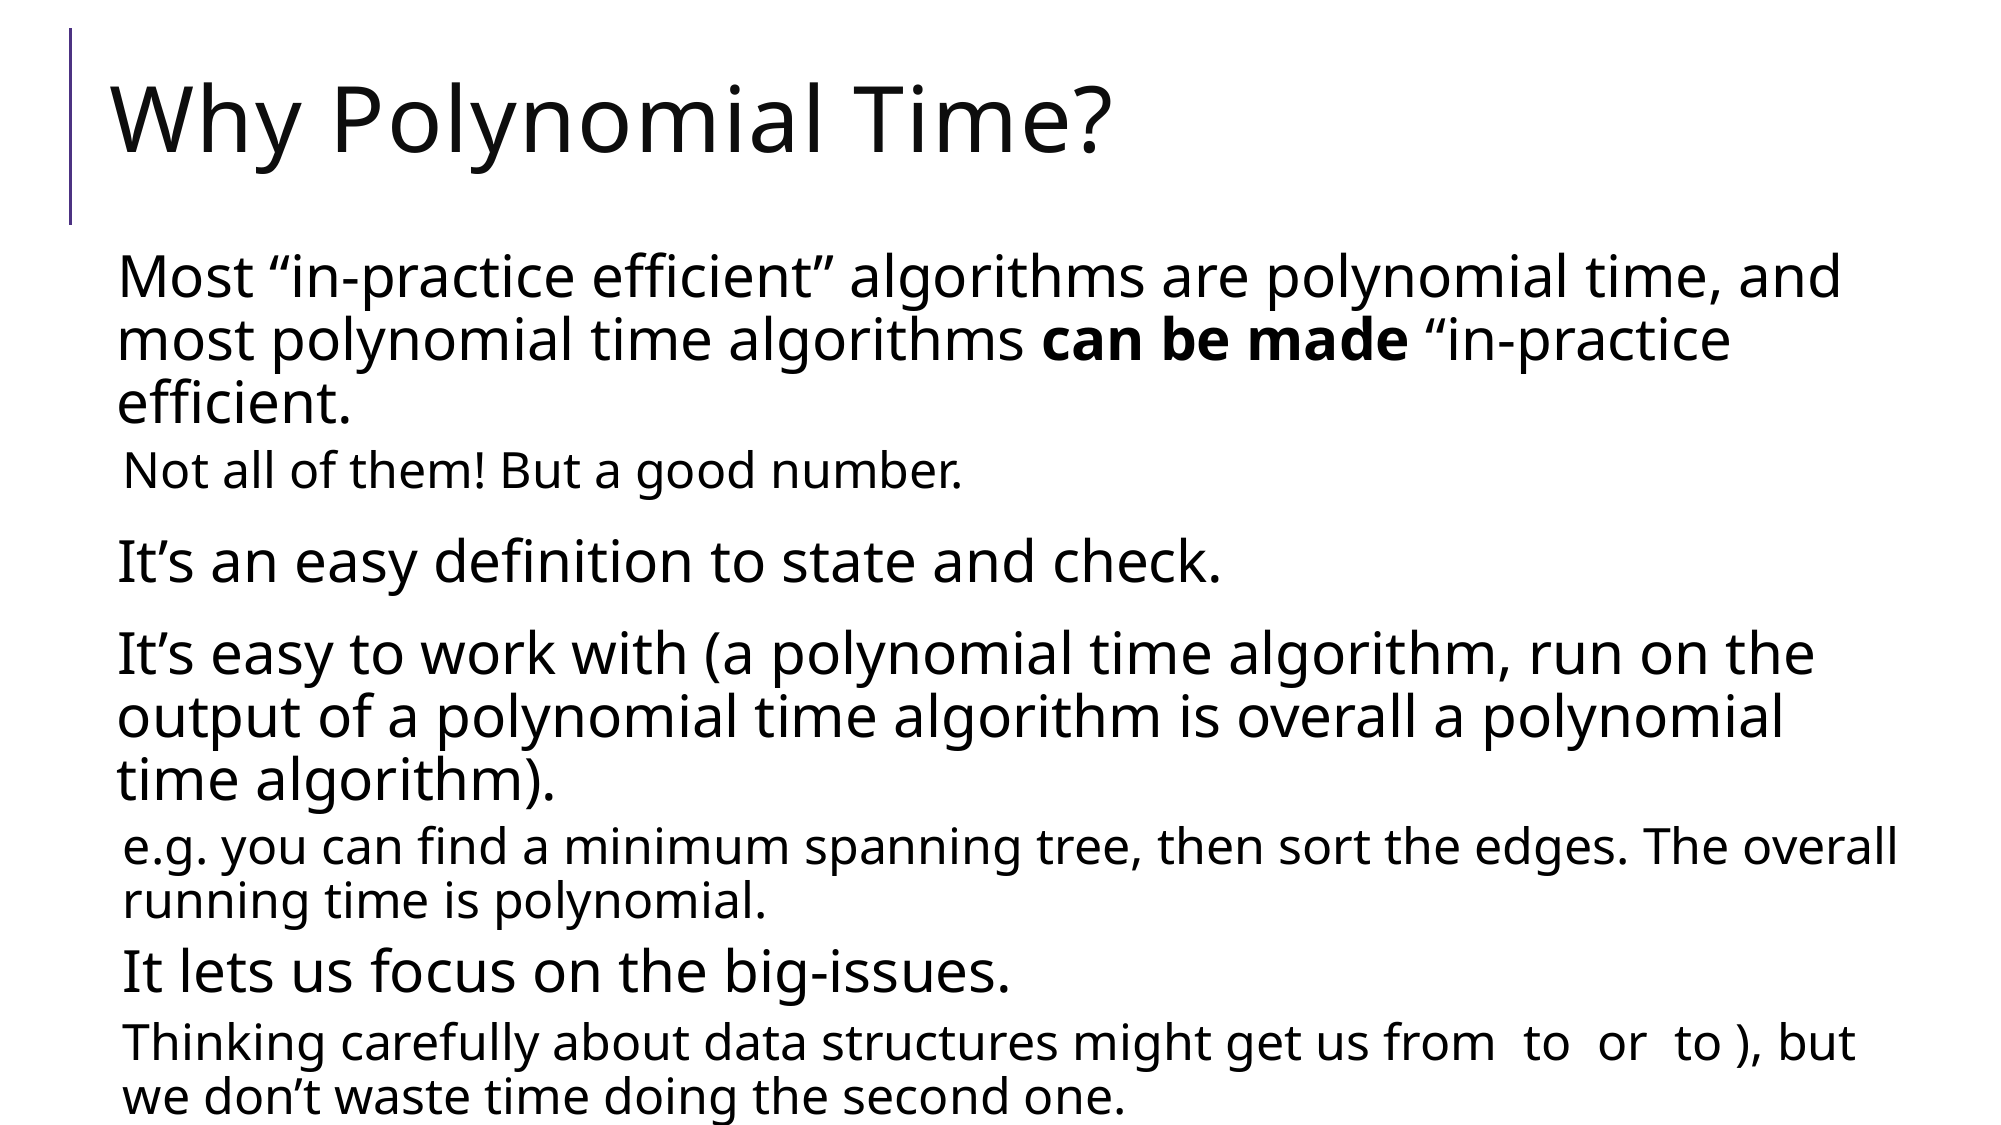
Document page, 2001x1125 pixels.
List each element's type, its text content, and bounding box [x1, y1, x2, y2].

title Why Polynomial Time? [94, 43, 1930, 210]
